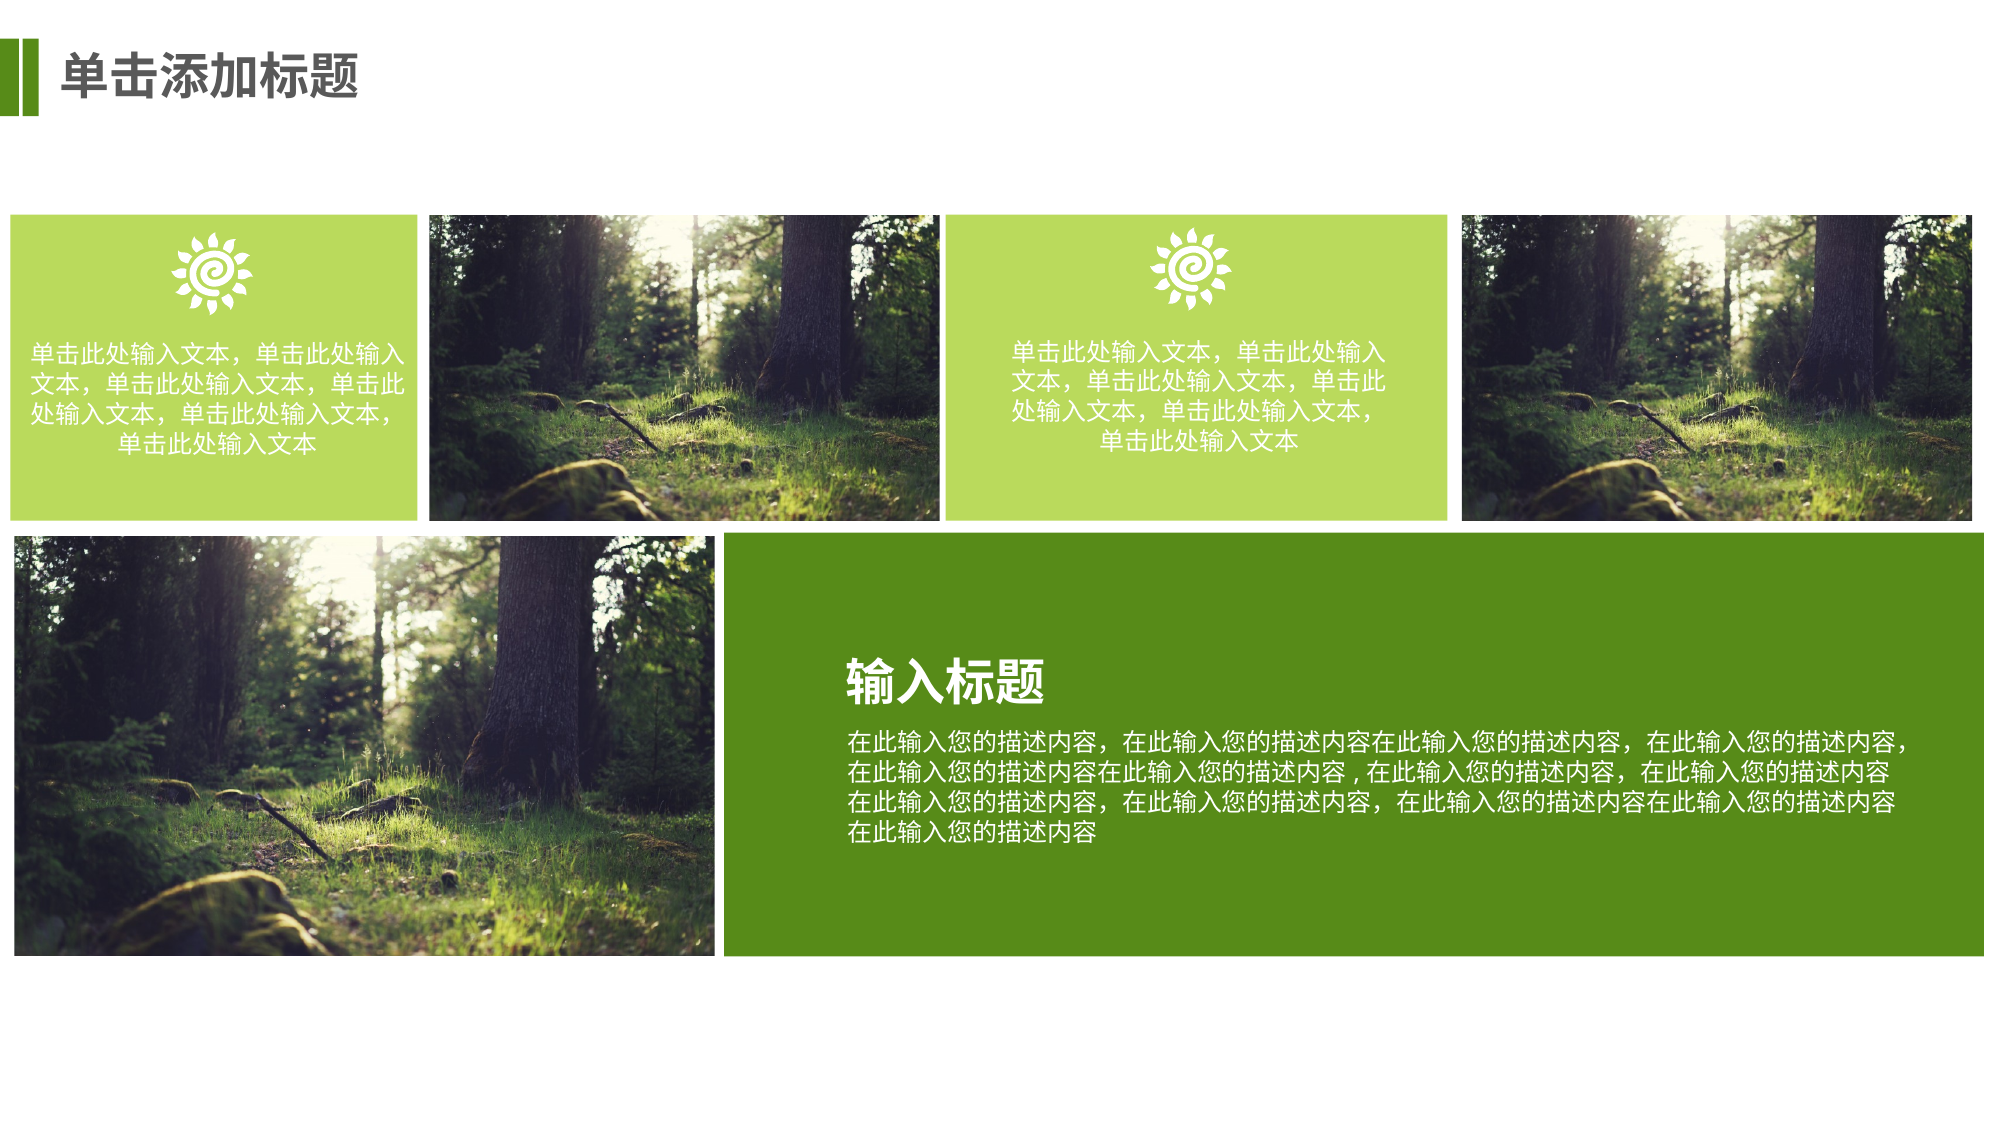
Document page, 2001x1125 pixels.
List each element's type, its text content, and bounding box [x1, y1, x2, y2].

text_box [1210, 277, 1226, 291]
text_box [1167, 289, 1182, 304]
text_box [1150, 263, 1166, 274]
text_box [189, 239, 251, 297]
text_box [208, 232, 219, 248]
picture [429, 215, 940, 521]
text_box [1156, 245, 1172, 259]
text_box 输入标题 [830, 642, 1139, 718]
text_box [191, 236, 204, 253]
text_box 单击此处输入文本，单击此处输入文本，单击此处输入文本，单击此处输入文本，单击此处输入文本，单击此处输入文本 [15, 330, 421, 466]
picture [1461, 215, 1973, 521]
text_box [1170, 231, 1183, 248]
text_box 单击此处输入文本，单击此处输入文本，单击此处输入文本，单击此处输入文本，单击此处输入文本，单击此处输入文本 [996, 328, 1403, 464]
text_box [1216, 264, 1232, 275]
text_box [1153, 277, 1171, 291]
text_box 单击添加标题 [44, 37, 540, 113]
text_box [207, 299, 218, 316]
text_box [221, 293, 234, 310]
text_box [175, 282, 192, 295]
text_box 在此输入您的描述内容，在此输入您的描述内容在此输入您的描述内容，在此输入您的描述内容，在此输入您的描述内容在此输入您的描述内容,在此输入您的描述内容，在此输入您的描述内容在此输入您的描述内容，在此输入您的描述内容，在此输入您的描述内容在此输入您的描述内容在此输入您的描述内容 [832, 719, 1919, 854]
text_box [1200, 288, 1213, 306]
text_box [1212, 247, 1229, 261]
text_box [189, 294, 203, 309]
text_box [171, 268, 187, 279]
text_box [22, 38, 40, 117]
text_box [9, 214, 418, 522]
text_box [1187, 227, 1197, 243]
text_box [1185, 295, 1196, 311]
text_box [1168, 234, 1215, 292]
text_box [0, 38, 20, 117]
text_box [945, 214, 1448, 522]
text_box [237, 269, 254, 280]
text_box [723, 532, 1985, 957]
text_box [177, 250, 193, 264]
picture [14, 536, 715, 956]
